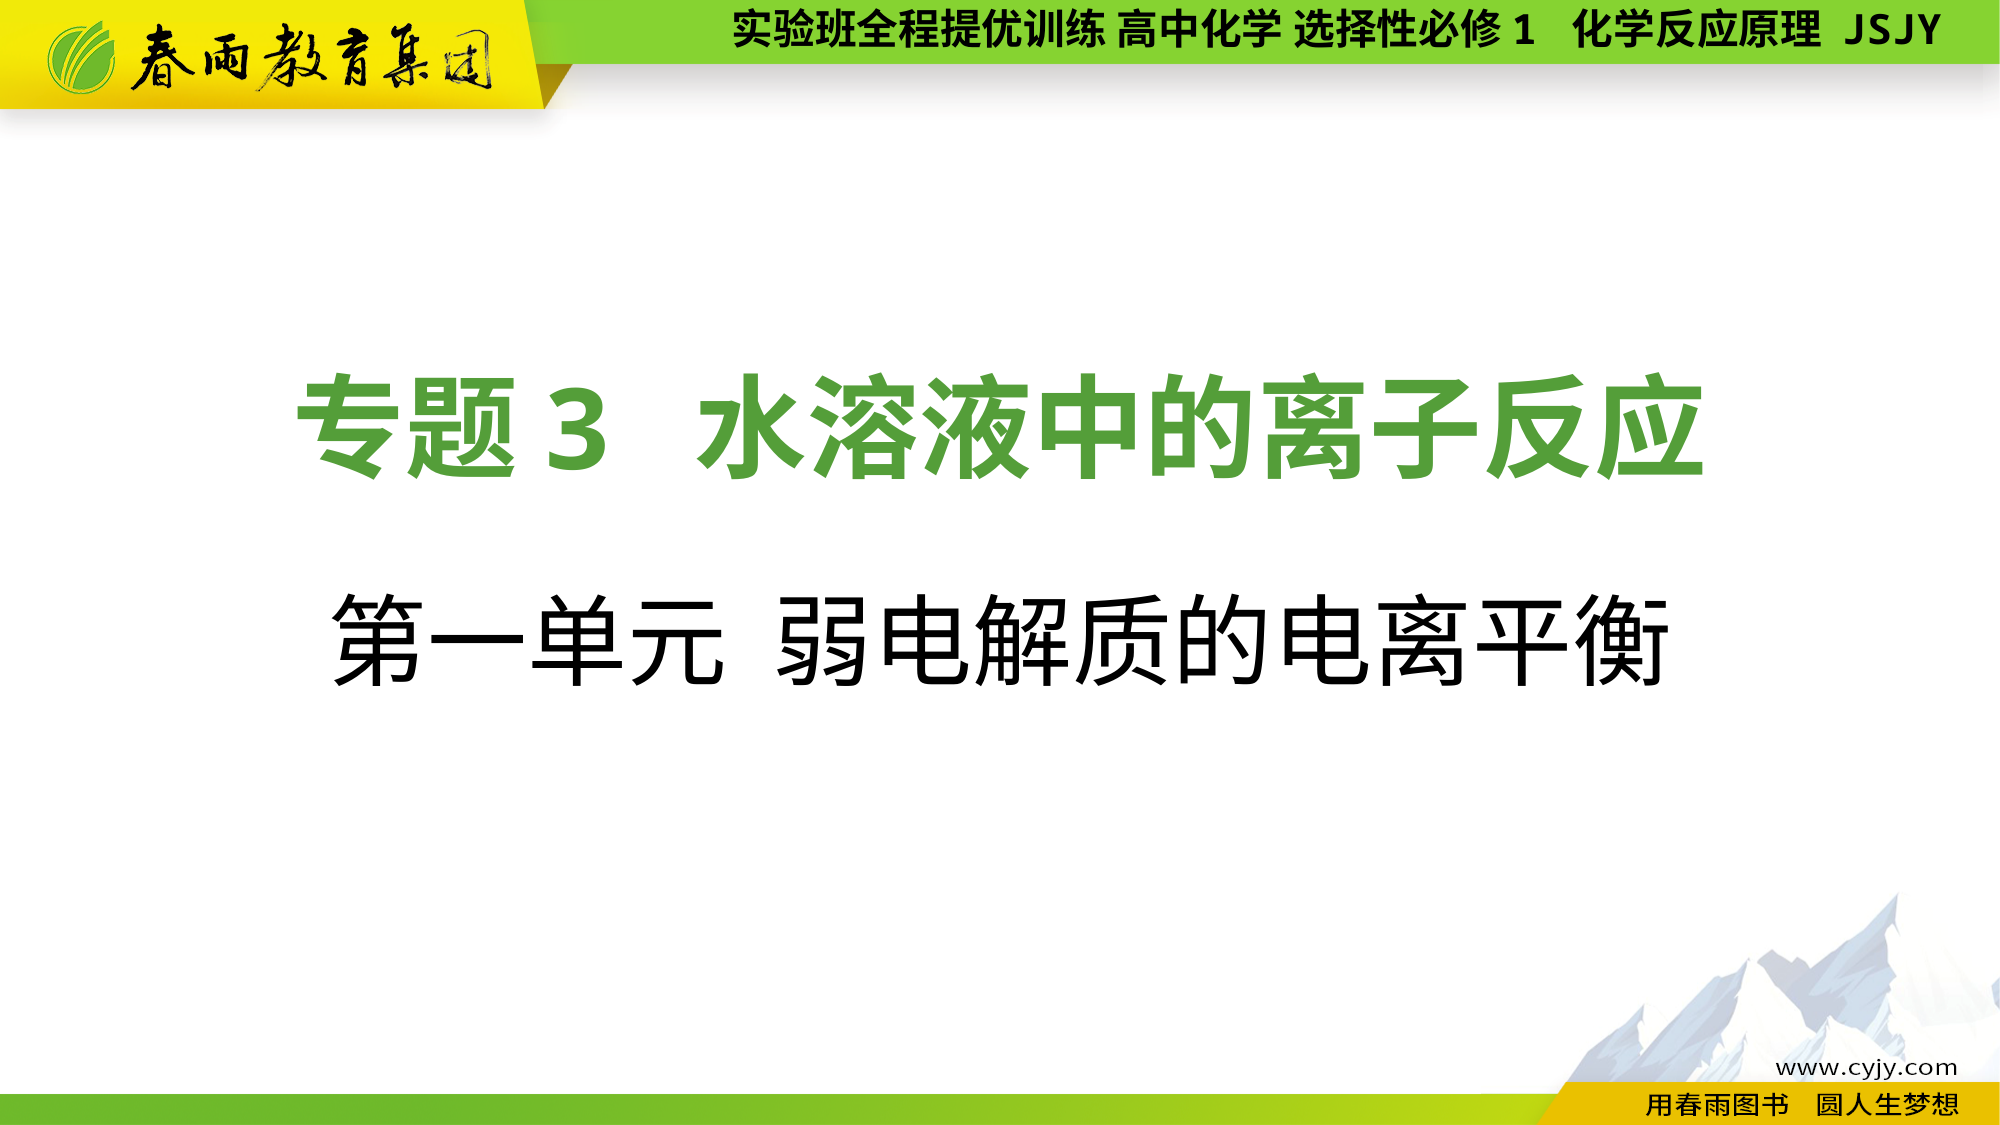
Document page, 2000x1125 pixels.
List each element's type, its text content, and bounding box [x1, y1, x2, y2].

text_box 第一单元 弱电解质的电离平衡 [54, 511, 1946, 706]
picture [0, 0, 2000, 1125]
text_box 专题3 水溶液中的离子反应 [54, 282, 1946, 500]
